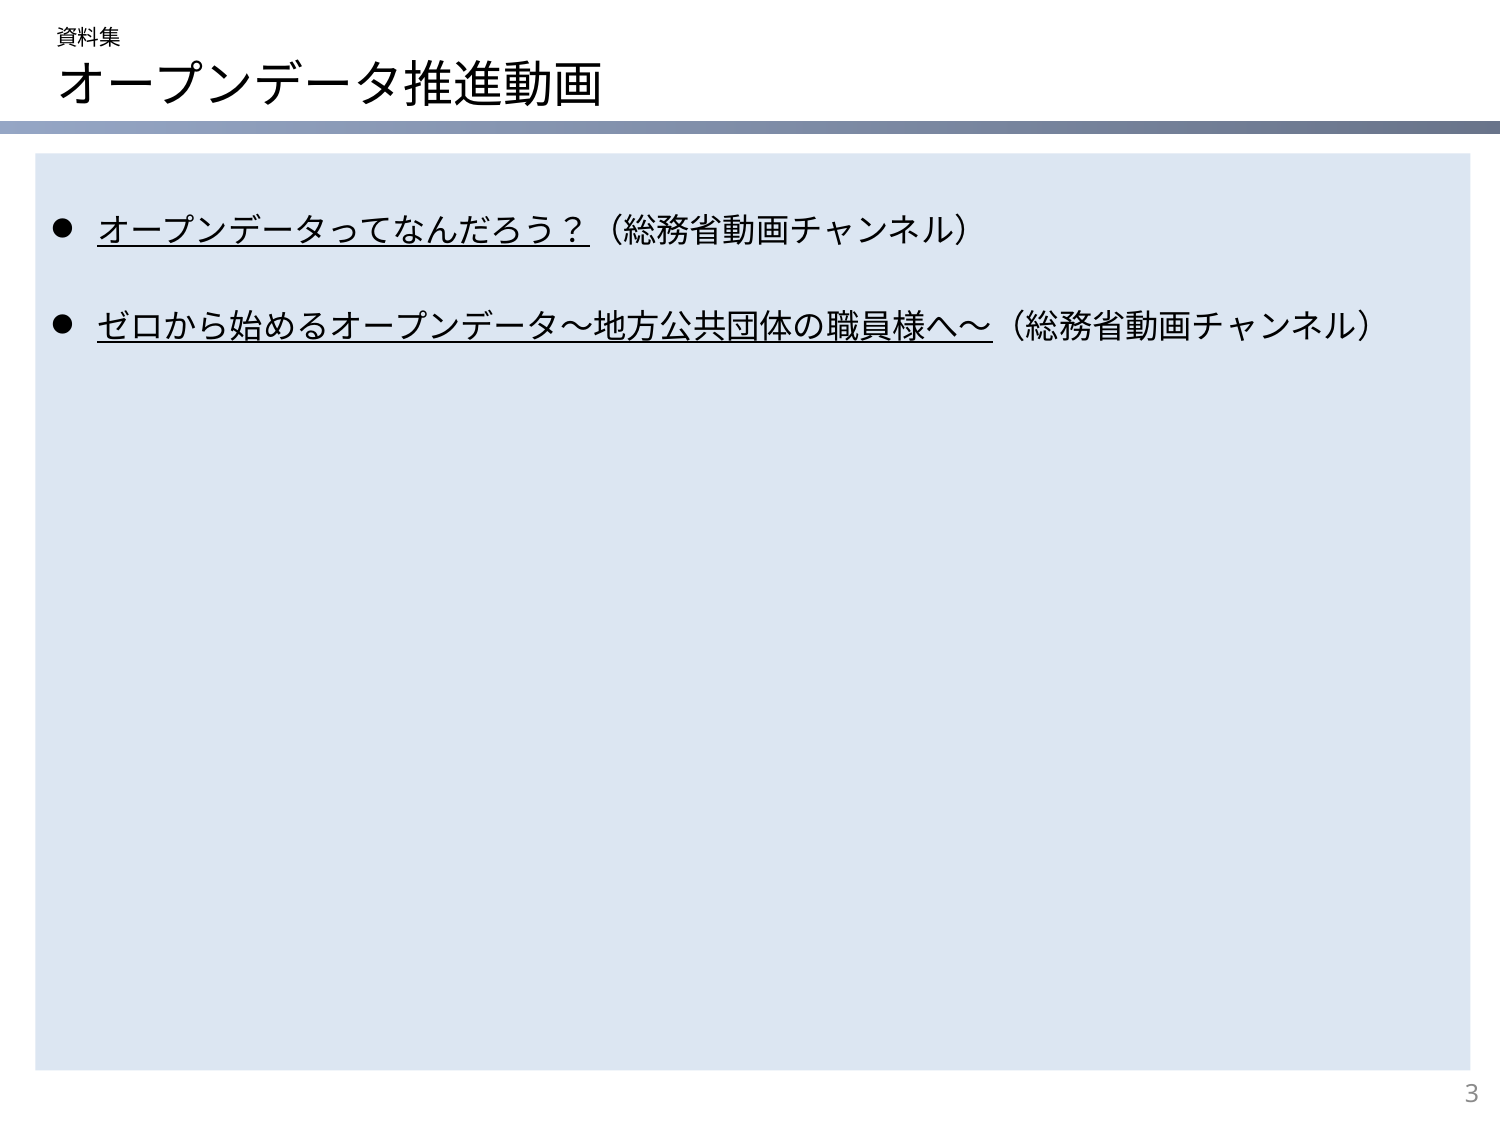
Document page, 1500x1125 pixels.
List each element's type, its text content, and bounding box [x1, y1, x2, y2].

text_box 資料集 [41, 19, 1471, 58]
slide_number 3 [1411, 1070, 1495, 1118]
title オープンデータ推進動画 [41, 58, 1471, 122]
text_box オープンデータってなんだろう？（総務省動画チャンネル） ゼロから始めるオープンデータ～地方公共団体の職員様へ～（総務省動画チャンネル） [35, 153, 1471, 1071]
